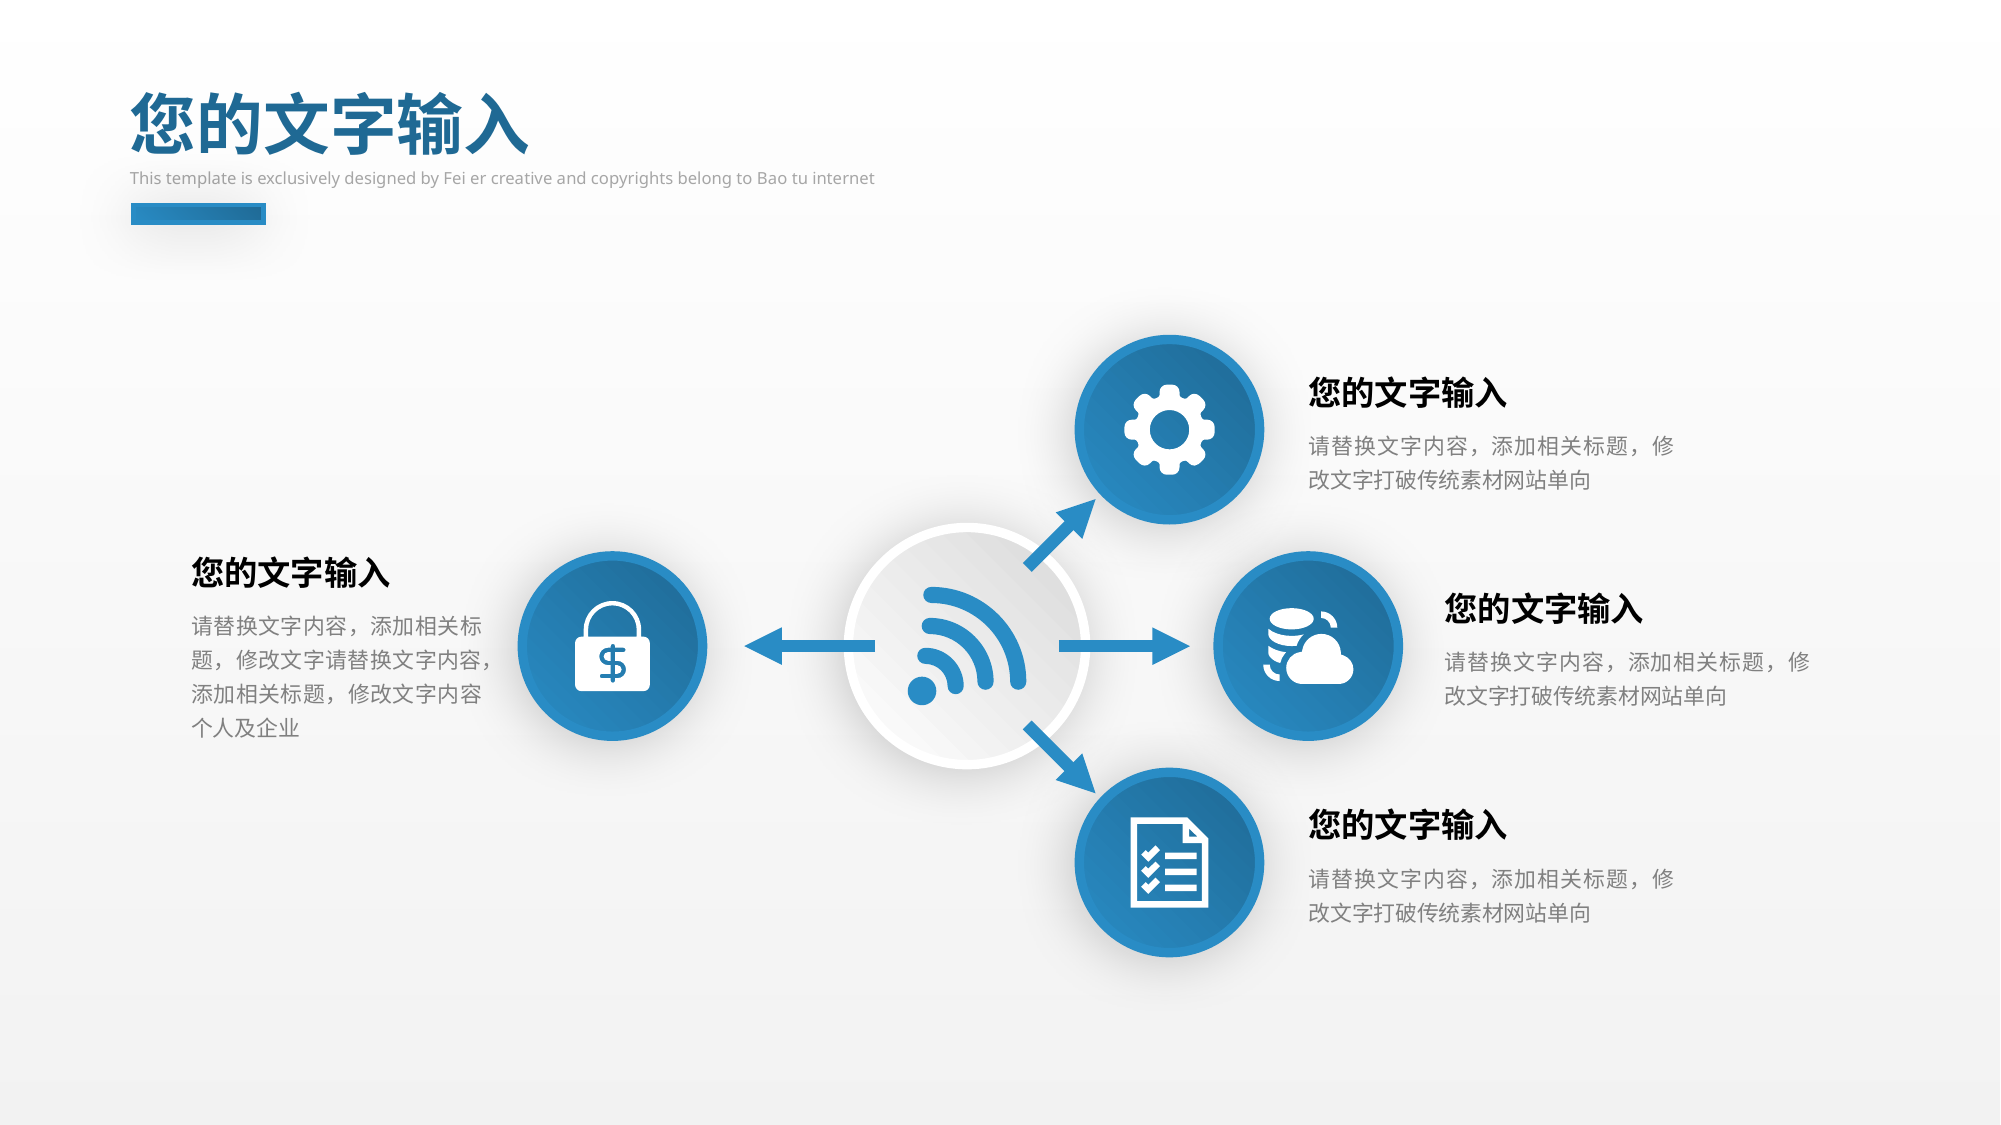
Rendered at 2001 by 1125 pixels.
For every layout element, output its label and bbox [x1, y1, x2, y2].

text_box [1429, 580, 1826, 718]
text_box [1293, 797, 1690, 935]
text_box [522, 339, 1399, 953]
text_box [176, 544, 498, 751]
text_box [1293, 364, 1690, 502]
text_box [115, 75, 998, 223]
